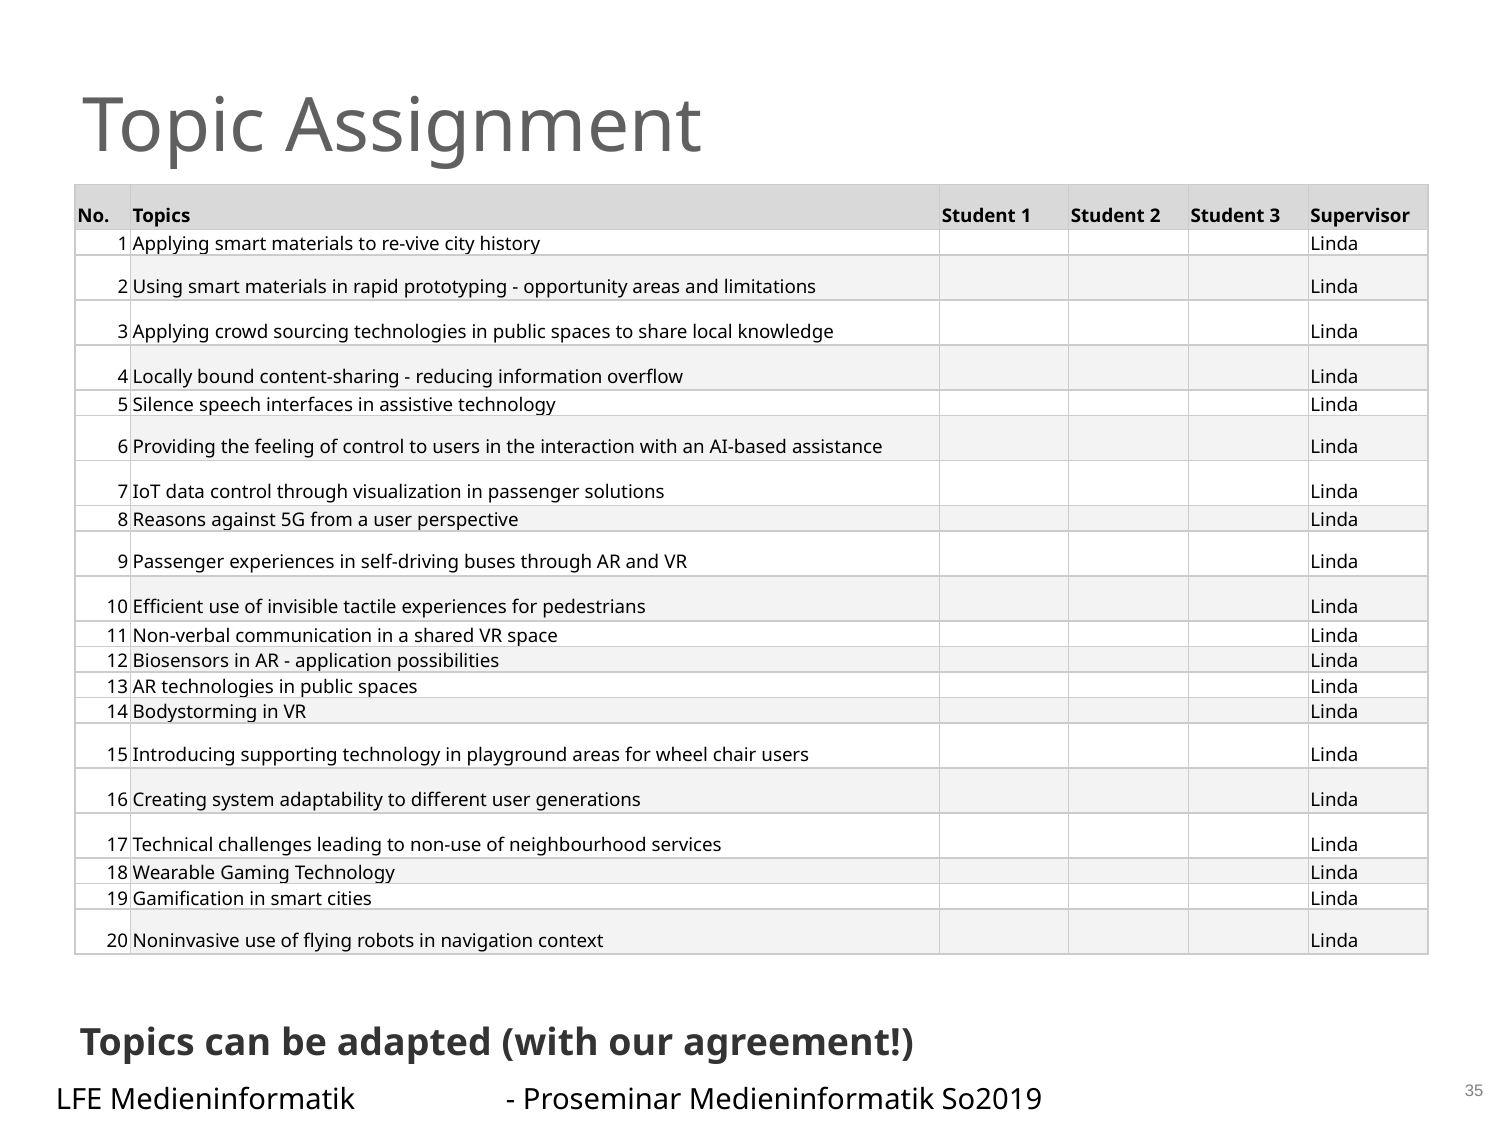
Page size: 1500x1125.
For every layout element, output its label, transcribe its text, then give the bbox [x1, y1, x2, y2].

table_cell 12 [76, 647, 130, 671]
table_cell Linda [1309, 532, 1427, 575]
table_cell [940, 724, 1068, 767]
table_header Student 1 [940, 185, 1068, 229]
table_cell [1189, 301, 1308, 344]
table_cell [940, 884, 1068, 908]
table_cell Gamification in smart cities [131, 884, 939, 908]
table_cell 7 [76, 461, 130, 505]
table_cell [940, 461, 1068, 505]
text_box Topics can be adapted (with our agreement!) [64, 987, 1341, 1125]
table_cell [940, 910, 1068, 953]
table_cell [940, 814, 1068, 857]
text_box Topic Assignment [74, 28, 1425, 184]
table_cell [1189, 724, 1308, 767]
table_cell [1189, 577, 1308, 620]
table_cell Linda [1309, 859, 1427, 883]
table_cell [1069, 884, 1188, 908]
table_cell [940, 391, 1068, 415]
table_header No. [76, 185, 130, 229]
table_cell 1 [76, 230, 130, 254]
table_cell 9 [76, 532, 130, 575]
table_cell Linda [1309, 230, 1427, 254]
table_cell [940, 647, 1068, 671]
table_cell [1189, 698, 1308, 722]
table_cell [1189, 814, 1308, 857]
table_cell [940, 622, 1068, 646]
table_cell [1189, 416, 1308, 460]
table_cell Efficient use of invisible tactile experiences for pedestrians [131, 577, 939, 620]
table_cell Providing the feeling of control to users in the interaction with an AI-based assistance [131, 416, 939, 460]
table_cell Linda [1309, 673, 1427, 697]
table_cell [1189, 673, 1308, 697]
table_cell [1189, 532, 1308, 575]
table_cell 15 [76, 724, 130, 767]
table_cell Linda [1309, 622, 1427, 646]
text_box 35 [1399, 1072, 1491, 1108]
table_cell Noninvasive use of flying robots in navigation context [131, 910, 939, 953]
table_cell Linda [1309, 346, 1427, 389]
table_cell Reasons against 5G from a user perspective [131, 506, 939, 530]
table_cell 13 [76, 673, 130, 697]
table_cell [940, 859, 1068, 883]
table_cell IoT data control through visualization in passenger solutions [131, 461, 939, 505]
table_cell [940, 769, 1068, 812]
table_cell Linda [1309, 884, 1427, 908]
table_cell 8 [76, 506, 130, 530]
table_cell 6 [76, 416, 130, 460]
table_cell 10 [76, 577, 130, 620]
table_cell [1189, 859, 1308, 883]
table_cell [1069, 346, 1188, 389]
table_cell Linda [1309, 724, 1427, 767]
table_cell [940, 577, 1068, 620]
table_cell Introducing supporting technology in playground areas for wheel chair users [131, 724, 939, 767]
table_cell Passenger experiences in self-driving buses through AR and VR [131, 532, 939, 575]
table_cell 17 [76, 814, 130, 857]
table_cell 14 [76, 698, 130, 722]
table_cell [1069, 301, 1188, 344]
table_cell [940, 301, 1068, 344]
table_cell Biosensors in AR - application possibilities [131, 647, 939, 671]
table_cell [1189, 910, 1308, 953]
table_cell Applying smart materials to re-vive city history [131, 230, 939, 254]
table_cell [1069, 256, 1188, 299]
table_cell Creating system adaptability to different user generations [131, 769, 939, 812]
table_cell [1069, 506, 1188, 530]
table_cell [1069, 724, 1188, 767]
table_cell Using smart materials in rapid prototyping - opportunity areas and limitations [131, 256, 939, 299]
table_cell [1189, 884, 1308, 908]
table_cell [1069, 622, 1188, 646]
table_cell [940, 346, 1068, 389]
table_cell 5 [76, 391, 130, 415]
table_cell 20 [76, 910, 130, 953]
table_cell 11 [76, 622, 130, 646]
table_cell 2 [76, 256, 130, 299]
table_cell Linda [1309, 698, 1427, 722]
table_cell Linda [1309, 769, 1427, 812]
table_cell AR technologies in public spaces [131, 673, 939, 697]
table_cell [1189, 622, 1308, 646]
table_cell [1189, 461, 1308, 505]
table_cell [1069, 859, 1188, 883]
table_cell [1189, 769, 1308, 812]
table_cell Linda [1309, 910, 1427, 953]
table_cell 19 [76, 884, 130, 908]
table_cell Linda [1309, 416, 1427, 460]
table_cell Locally bound content-sharing - reducing information overflow [131, 346, 939, 389]
table_cell Wearable Gaming Technology [131, 859, 939, 883]
table_header Topics [131, 185, 939, 229]
table_cell Linda [1309, 647, 1427, 671]
table_cell [1069, 769, 1188, 812]
table_cell [1189, 647, 1308, 671]
table_cell [940, 698, 1068, 722]
table_cell 3 [76, 301, 130, 344]
table_cell [1189, 256, 1308, 299]
table_cell [1069, 673, 1188, 697]
table_cell [1189, 506, 1308, 530]
table_header Supervisor [1309, 185, 1427, 229]
table_cell [940, 673, 1068, 697]
table_cell [1069, 814, 1188, 857]
table_cell Technical challenges leading to non-use of neighbourhood services [131, 814, 939, 857]
table_cell [940, 230, 1068, 254]
table_cell [1069, 416, 1188, 460]
table_cell [940, 416, 1068, 460]
table_cell Bodystorming in VR [131, 698, 939, 722]
table_cell [1189, 346, 1308, 389]
table_cell Linda [1309, 577, 1427, 620]
table_cell [1069, 461, 1188, 505]
table_cell [1189, 391, 1308, 415]
table_cell Linda [1309, 814, 1427, 857]
table_cell 18 [76, 859, 130, 883]
table_cell [1069, 698, 1188, 722]
table_cell [1069, 577, 1188, 620]
table_cell 16 [76, 769, 130, 812]
table_cell [1069, 532, 1188, 575]
table_cell [1069, 230, 1188, 254]
table_cell Linda [1309, 461, 1427, 505]
table_header Student 2 [1069, 185, 1188, 229]
table_cell Silence speech interfaces in assistive technology [131, 391, 939, 415]
table_cell [940, 532, 1068, 575]
table_cell [1069, 391, 1188, 415]
table_cell [940, 506, 1068, 530]
table_cell [1069, 647, 1188, 671]
table_cell Linda [1309, 301, 1427, 344]
table_cell Applying crowd sourcing technologies in public spaces to share local knowledge [131, 301, 939, 344]
table_cell [1189, 230, 1308, 254]
table_cell Linda [1309, 506, 1427, 530]
table_cell Linda [1309, 391, 1427, 415]
table_cell [1069, 910, 1188, 953]
table_cell Linda [1309, 256, 1427, 299]
table_cell [940, 256, 1068, 299]
table_cell Non-verbal communication in a shared VR space [131, 622, 939, 646]
table_cell 4 [76, 346, 130, 389]
table_header Student 3 [1189, 185, 1308, 229]
